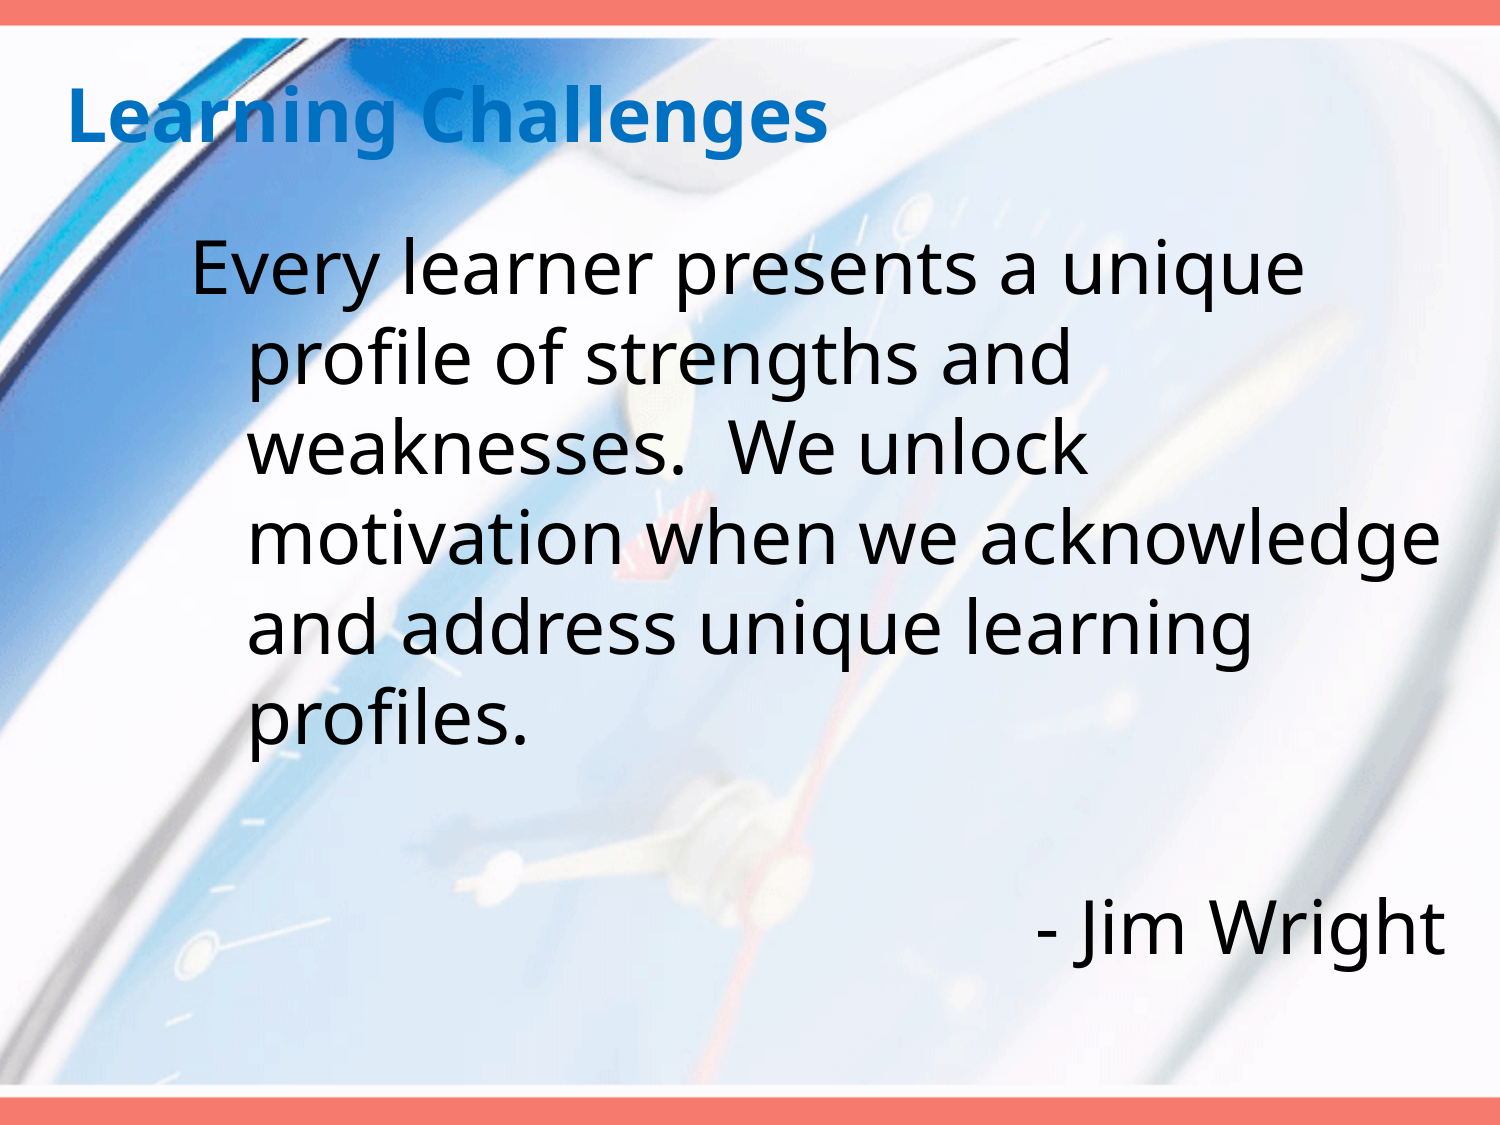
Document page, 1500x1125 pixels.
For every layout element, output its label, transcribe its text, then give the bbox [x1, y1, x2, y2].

picture [0, 0, 1500, 1125]
title Learning Challenges [49, 37, 1500, 188]
list Every learner presents a unique profile of strengths and weaknesses. We unlock motivation when we acknowledge and address unique learning profiles. - Jim Wright [174, 212, 1463, 1051]
